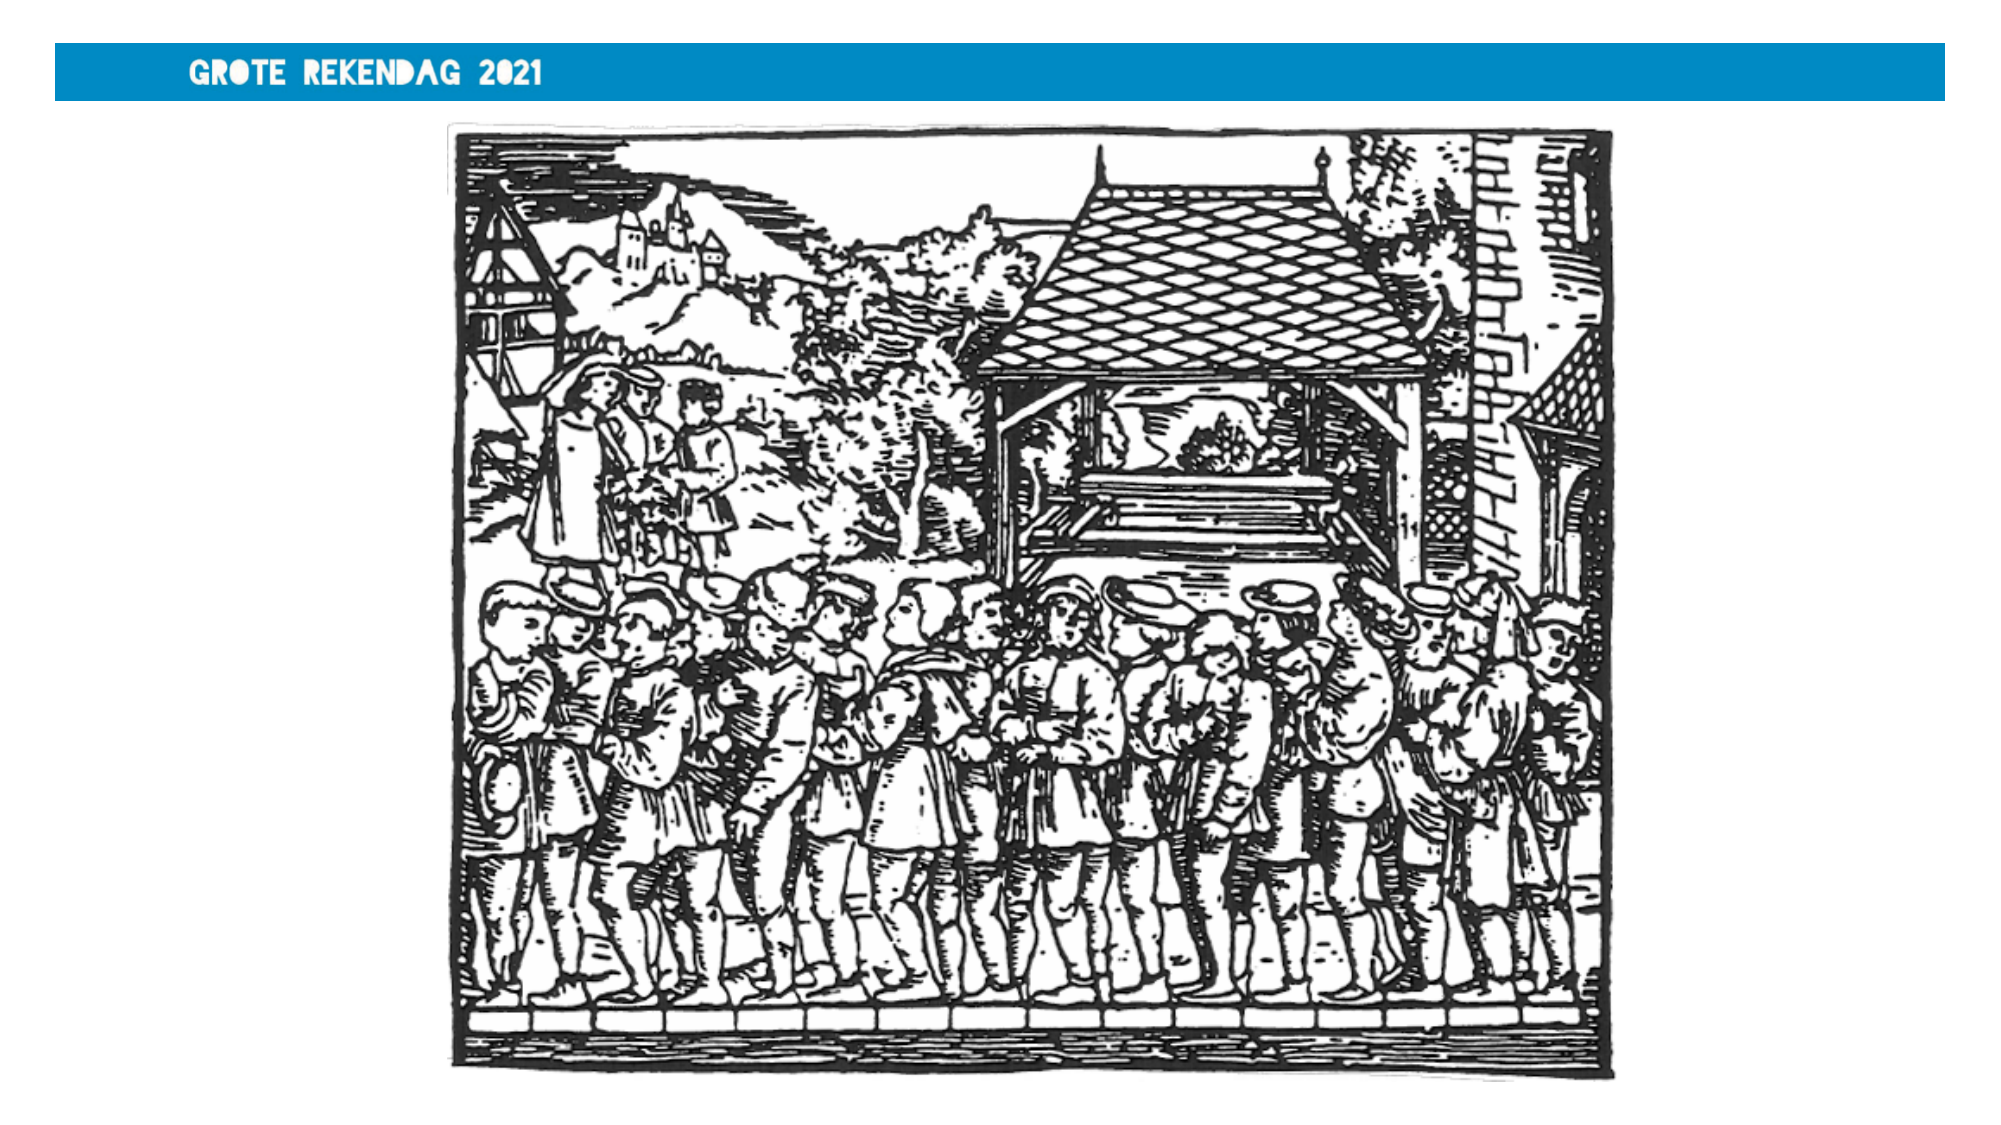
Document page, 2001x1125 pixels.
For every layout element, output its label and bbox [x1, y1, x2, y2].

picture [212, 59, 227, 84]
picture [190, 59, 209, 84]
picture [230, 59, 249, 84]
picture [447, 121, 1618, 1082]
picture [480, 59, 495, 84]
picture [377, 59, 414, 84]
picture [304, 59, 337, 84]
picture [252, 59, 285, 84]
picture [340, 59, 374, 84]
picture [440, 59, 460, 84]
picture [497, 59, 541, 84]
picture [416, 59, 438, 84]
